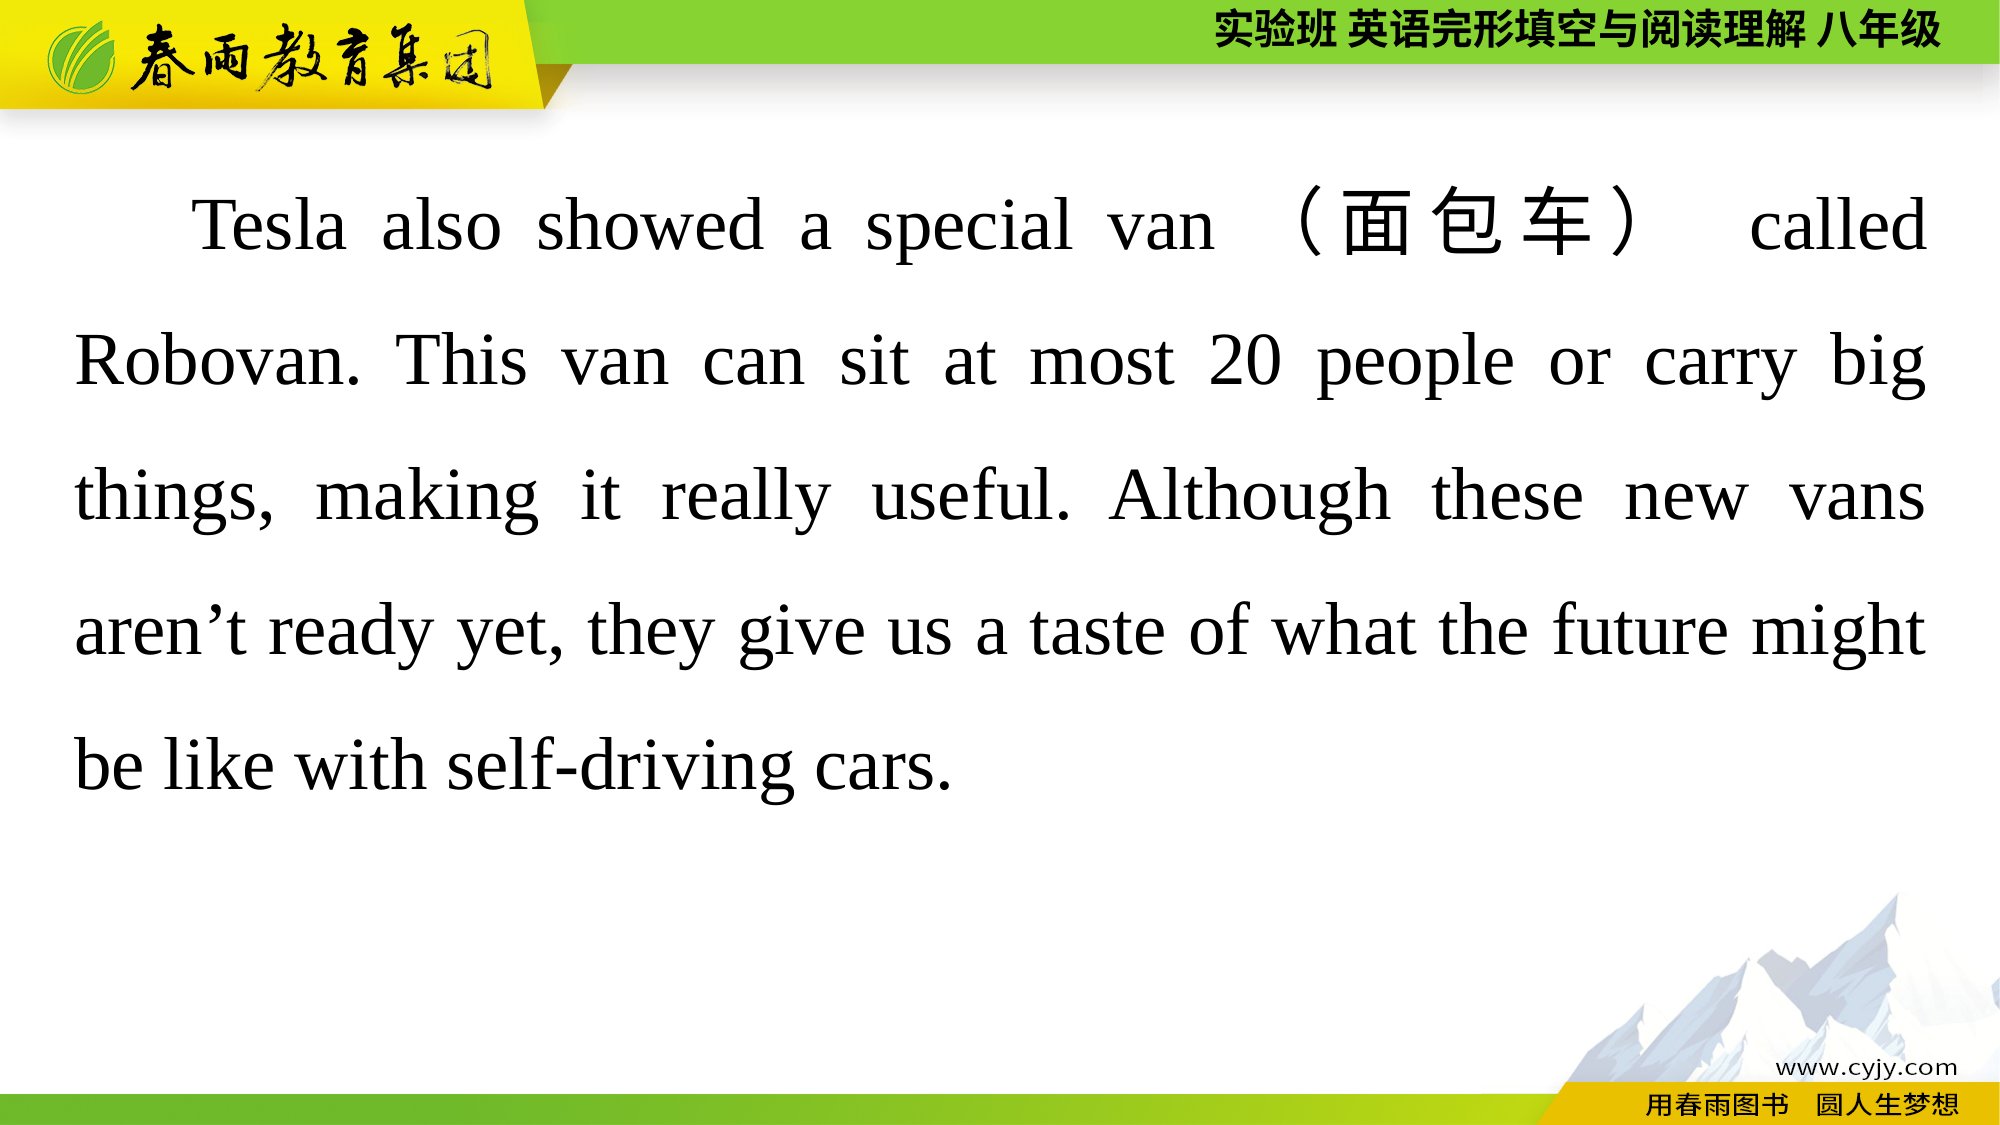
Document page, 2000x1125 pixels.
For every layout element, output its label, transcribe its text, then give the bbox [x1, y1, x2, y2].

list Tesla also showed a special van（面包车） called Robovan. This van can sit at most 20 people or carry big things, making it really useful. Although these new vans aren’t ready yet, they give us a taste of what the future might be like with self-driving cars. [59, 122, 1944, 803]
picture [0, 0, 2000, 1125]
